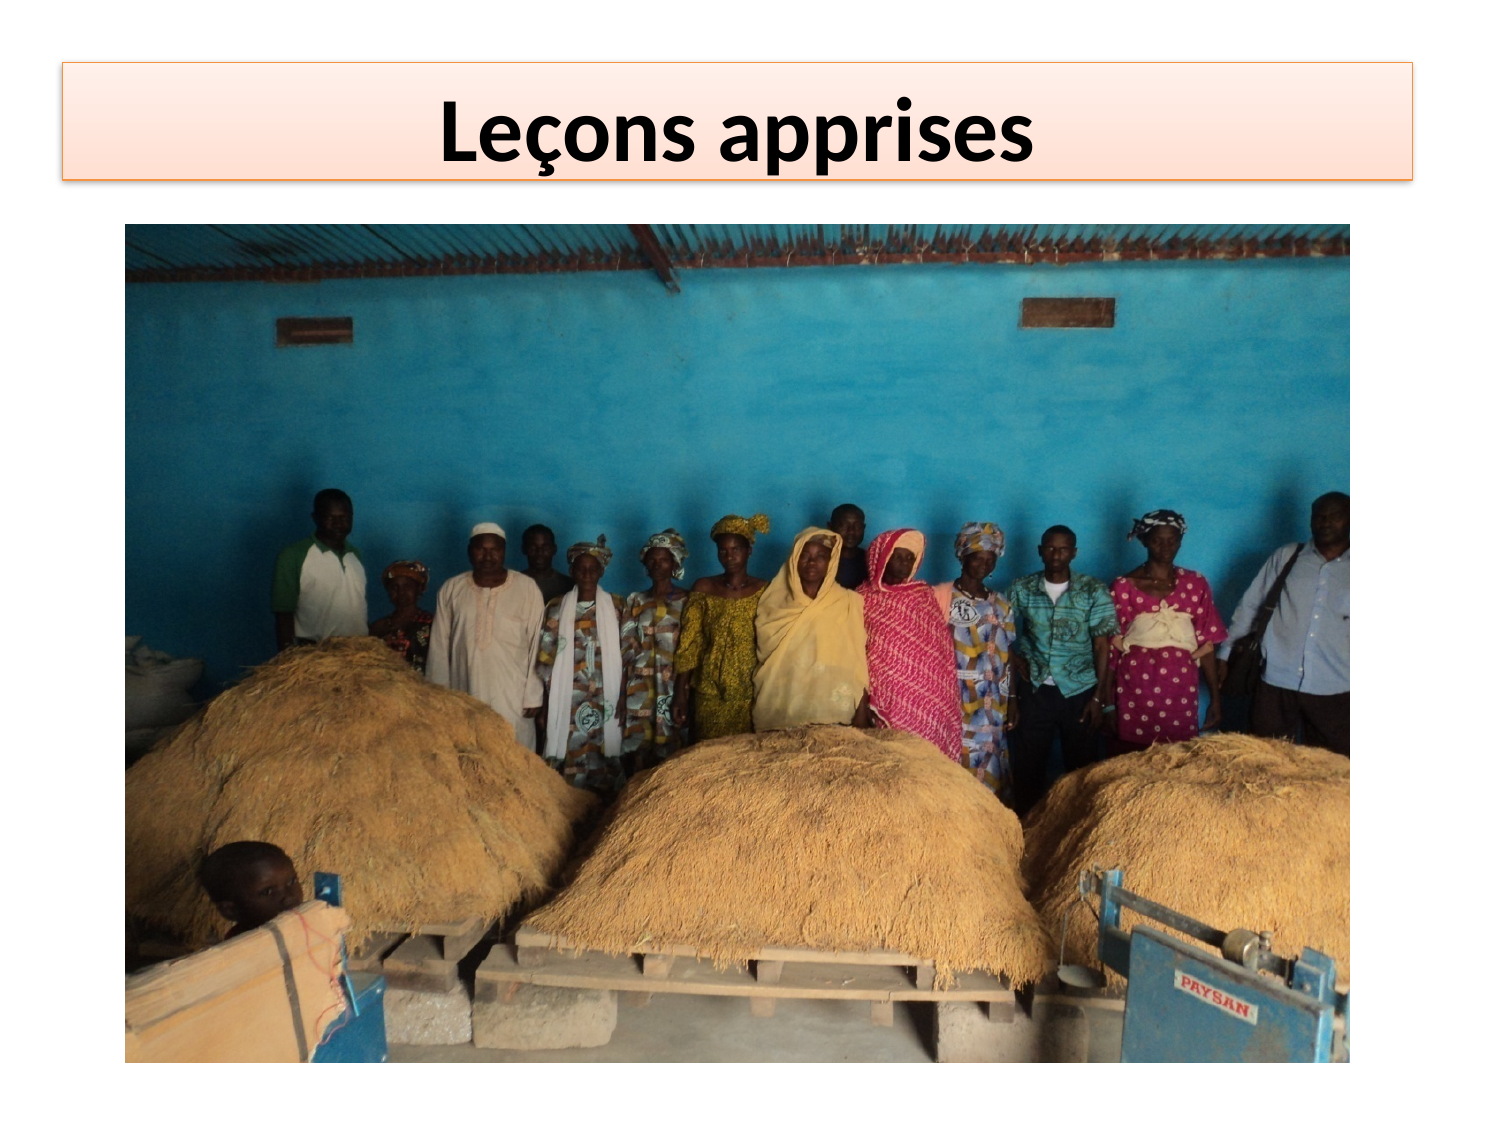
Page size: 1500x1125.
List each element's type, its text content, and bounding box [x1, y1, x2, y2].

text_box Leçons apprises [62, 62, 1413, 181]
picture [124, 224, 1351, 1063]
